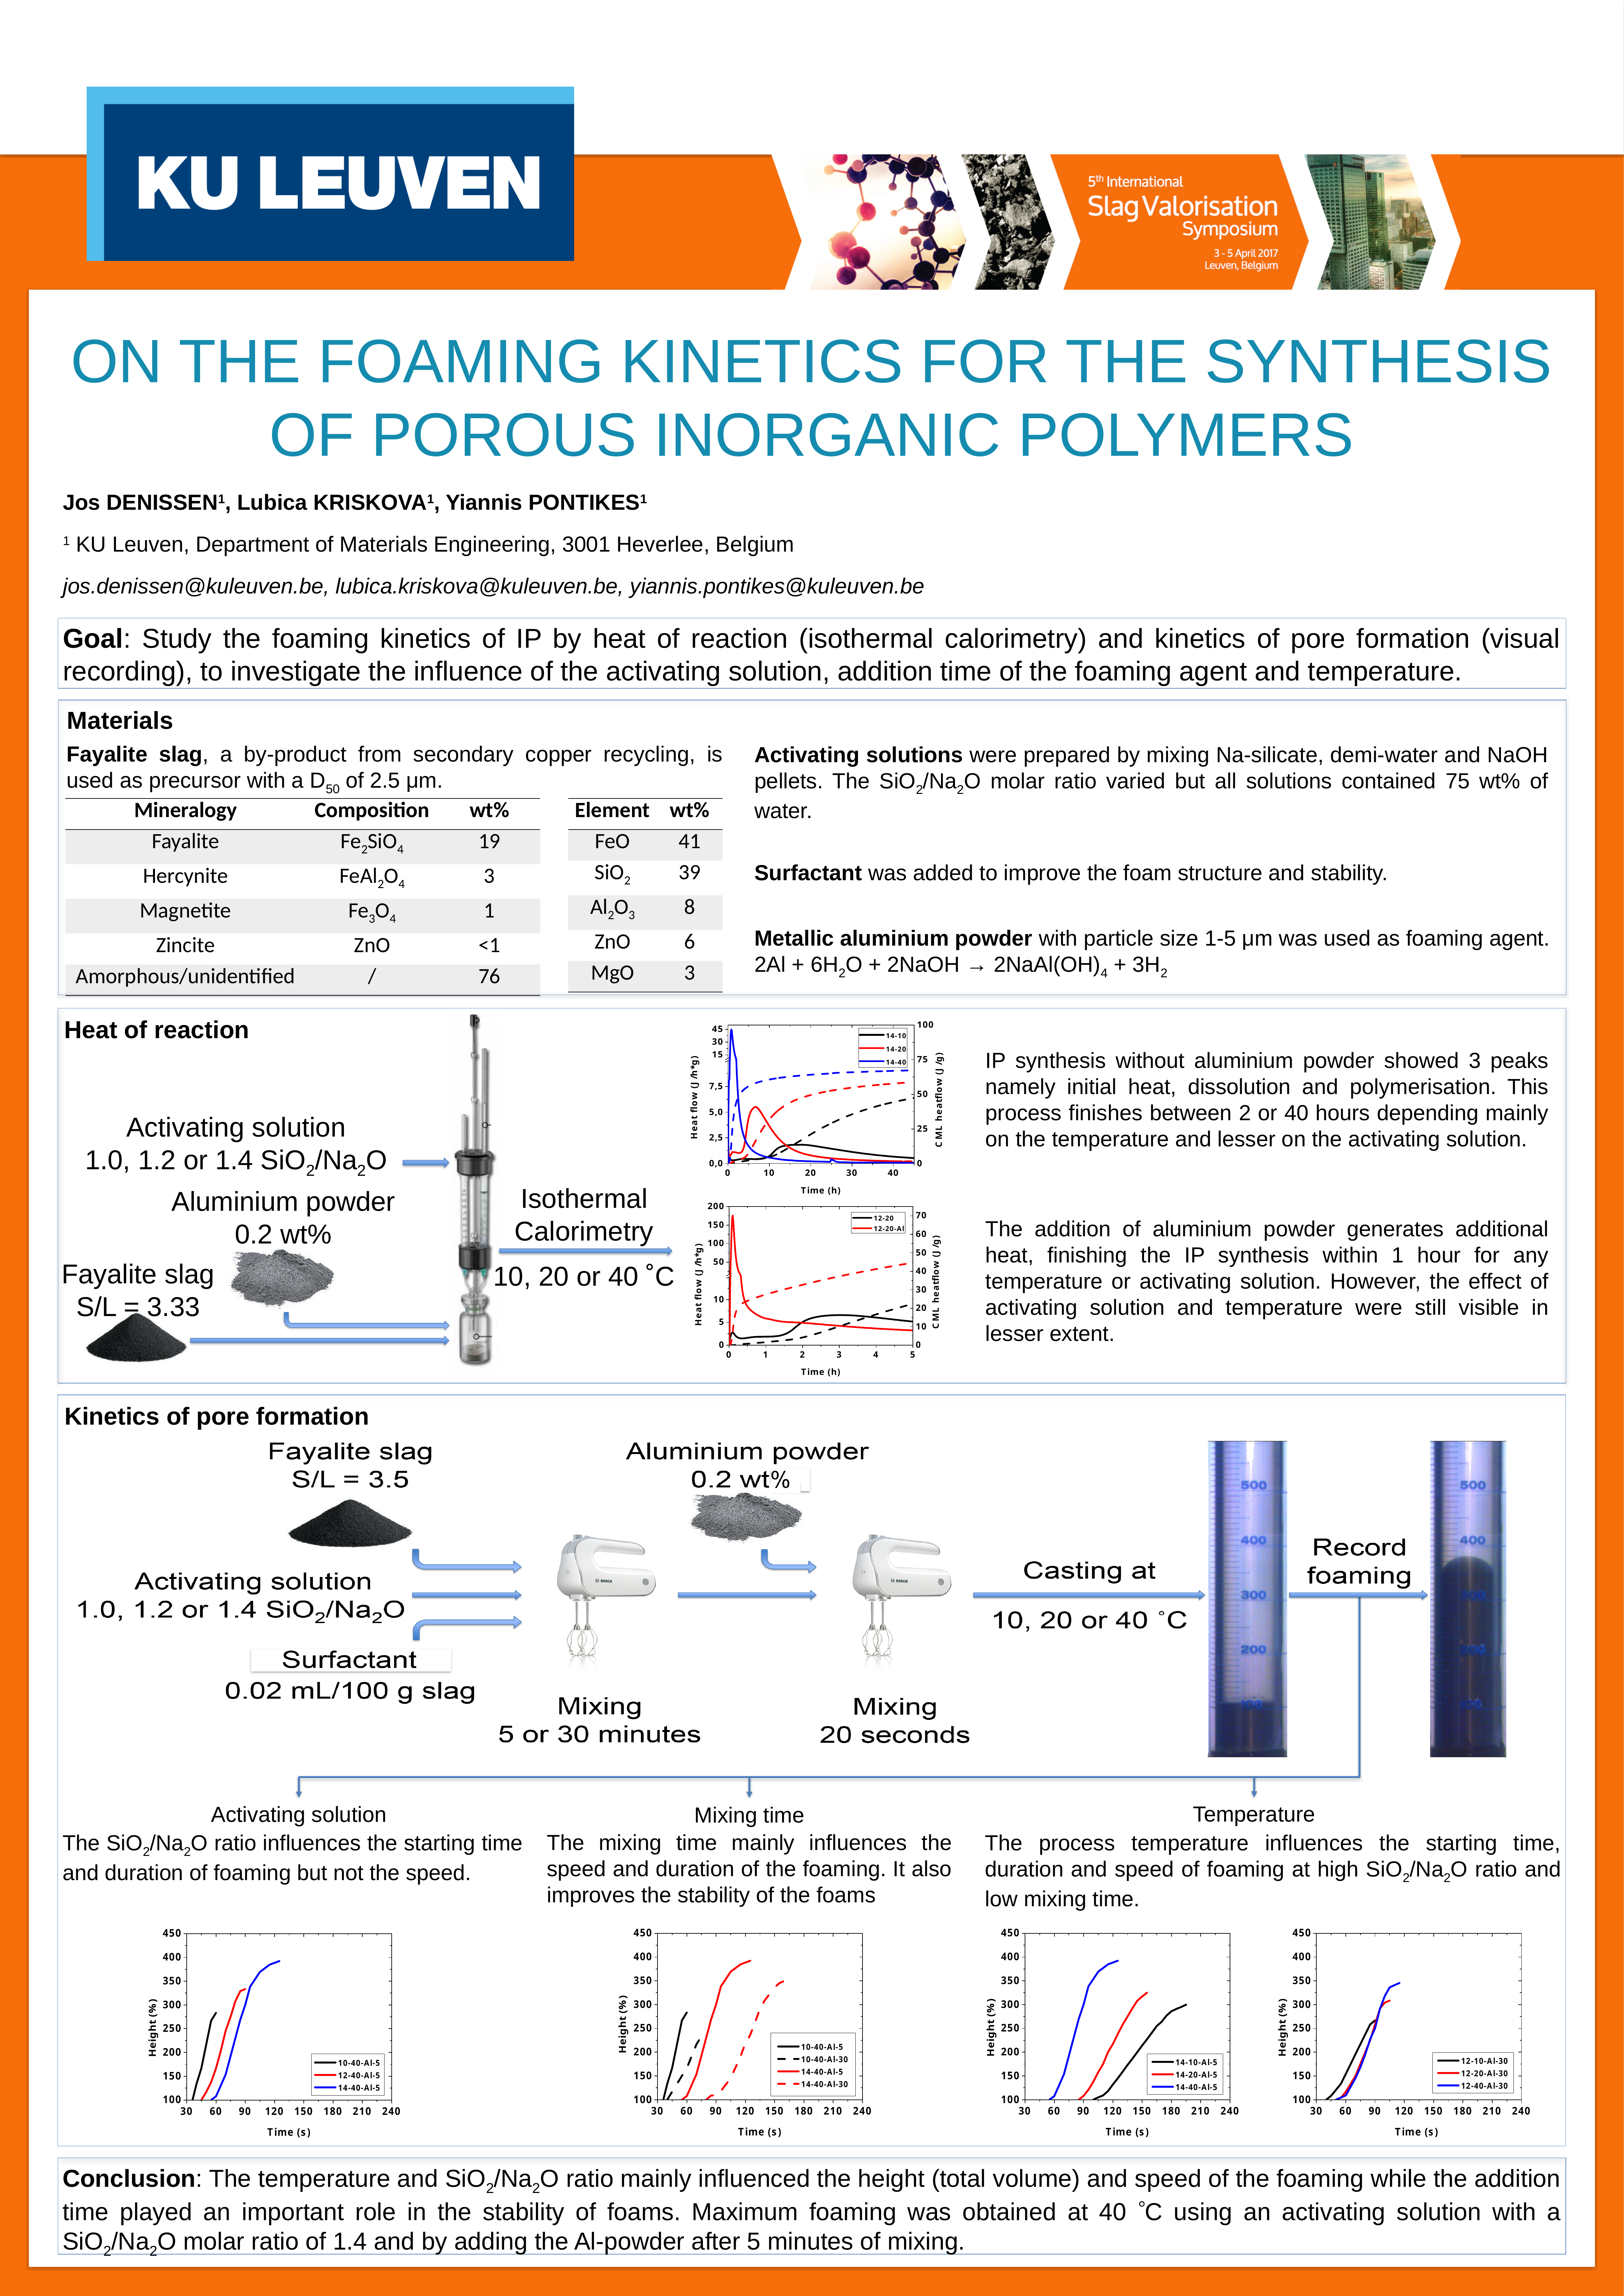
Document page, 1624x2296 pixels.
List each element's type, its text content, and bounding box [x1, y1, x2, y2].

table_cell 1 [439, 899, 540, 934]
picture [219, 1239, 348, 1316]
text_box Heat of reaction [59, 1011, 255, 1046]
table_cell Fayalite [65, 830, 305, 864]
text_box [679, 1002, 952, 1196]
table_cell Fe3O4 [305, 899, 439, 934]
table_cell 76 [439, 965, 540, 995]
list Jos DENISSEN1, Lubica KRISKOVA1, Yiannis PONTIKES1 1 KU Leuven, Department of Materials Engineering, 3001 Heverlee, Belgium jos.denissen@kuleuven.be, lubica.kriskova@kuleuven.be, yiannis.pontikes@kuleuven.be [58, 486, 1566, 605]
table_header wt% [657, 799, 723, 829]
text_box Isothermal Calorimetry [501, 1178, 676, 1249]
title ON THE FOAMING KINETICS FOR THE SYNTHESIS OF POROUS INORGANIC POLYMERS [58, 318, 1566, 472]
picture [769, 1463, 806, 1493]
picture [274, 1647, 487, 1674]
table_cell FeO [568, 830, 657, 861]
picture [771, 154, 1461, 290]
text_box IP synthesis without aluminium powder showed 3 peaks namely initial heat, dissolution and polymerisation. This process finishes between 2 or 40 hours depending mainly on the temperature and lesser on the activating solution. [981, 1044, 1554, 1153]
table_cell Hercynite [65, 864, 305, 899]
text_box Fayalite slag, a by-product from secondary copper recycling, is used as precursor with a D50 of 2.5 μm. [61, 737, 728, 798]
text_box The addition of aluminium powder generates additional heat, finishing the IP synthesis within 1 hour for any temperature or activating solution. However, the effect of activating solution and temperature were still visible in lesser extent. [981, 1212, 1554, 1348]
table_cell 41 [657, 830, 723, 861]
table_header Mineralogy [65, 799, 305, 829]
text_box [58, 2158, 1566, 2160]
text_box [501, 1249, 673, 1255]
table_cell FeAl2O4 [305, 864, 439, 899]
text_box Activating solution 1.0, 1.2 or 1.4 SiO2/Na2O [66, 1107, 406, 1182]
text_box Surfactant was added to improve the foam structure and stability. [749, 856, 1553, 887]
table_cell Al2O3 [568, 895, 657, 930]
table_cell / [305, 965, 439, 995]
text_box [284, 1318, 449, 1330]
table_header Element [568, 799, 657, 829]
table_cell ZnO [305, 934, 439, 965]
table_header wt% [439, 799, 540, 829]
text_box Fayalite slag S/L = 3.33 [54, 1254, 222, 1324]
picture [451, 1013, 500, 1374]
table_cell Zincite [65, 934, 305, 965]
text_box [403, 1157, 449, 1168]
table_cell MgO [568, 961, 657, 992]
table_cell ZnO [568, 930, 657, 961]
text_box [58, 1008, 1566, 1383]
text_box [57, 1395, 1566, 2146]
table_cell Magnetite [65, 899, 305, 934]
text_box Goal: Study the foaming kinetics of IP by heat of reaction (isothermal calorimetry) and kinetics of pore formation (visual recording), to investigate the influence of the activating solution, addition time of the foaming agent and temperature. [58, 618, 1566, 689]
text_box [194, 1336, 449, 1345]
text_box Metallic aluminium powder with particle size 1-5 μm was used as foaming agent. 2Al + 6H2O + 2NaOH → 2NaAl(OH)4 + 3H2 [749, 921, 1564, 1009]
table_cell 3 [439, 864, 540, 899]
table_cell 19 [439, 830, 540, 864]
table_cell 8 [657, 895, 723, 930]
table_cell 3 [657, 961, 723, 992]
table_cell Amorphous/unidentified [65, 965, 305, 995]
text_box Aluminium powder 0.2 wt% [155, 1181, 412, 1252]
table_header Composition [305, 799, 439, 829]
table_cell Fe2SiO4 [305, 830, 439, 864]
picture [80, 1302, 193, 1370]
table_cell 39 [657, 861, 723, 895]
table_cell 6 [657, 930, 723, 961]
text_box [58, 700, 1566, 995]
text_box Activating solutions were prepared by mixing Na-silicate, demi-water and NaOH pellets. The SiO2/Na2O molar ratio varied but all solutions contained 75 wt% of water. [749, 738, 1553, 825]
table_cell SiO2 [568, 861, 657, 895]
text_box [680, 1198, 950, 1378]
text_box 10, 20 or 40 ˚C [501, 1256, 679, 1294]
picture [87, 87, 574, 261]
table_cell <1 [439, 934, 540, 965]
text_box Conclusion: The temperature and SiO2/Na2O ratio mainly influenced the height (total volume) and speed of the foaming while the addition time played an important role in the stability of foams. Maximum foaming was obtained at 40 C using an activating solution with a SiO2/Na2O molar ratio of 1.4 and by adding the Al-powder after 5 minutes of mixing. [58, 2160, 1566, 2261]
text_box Materials [62, 702, 179, 736]
